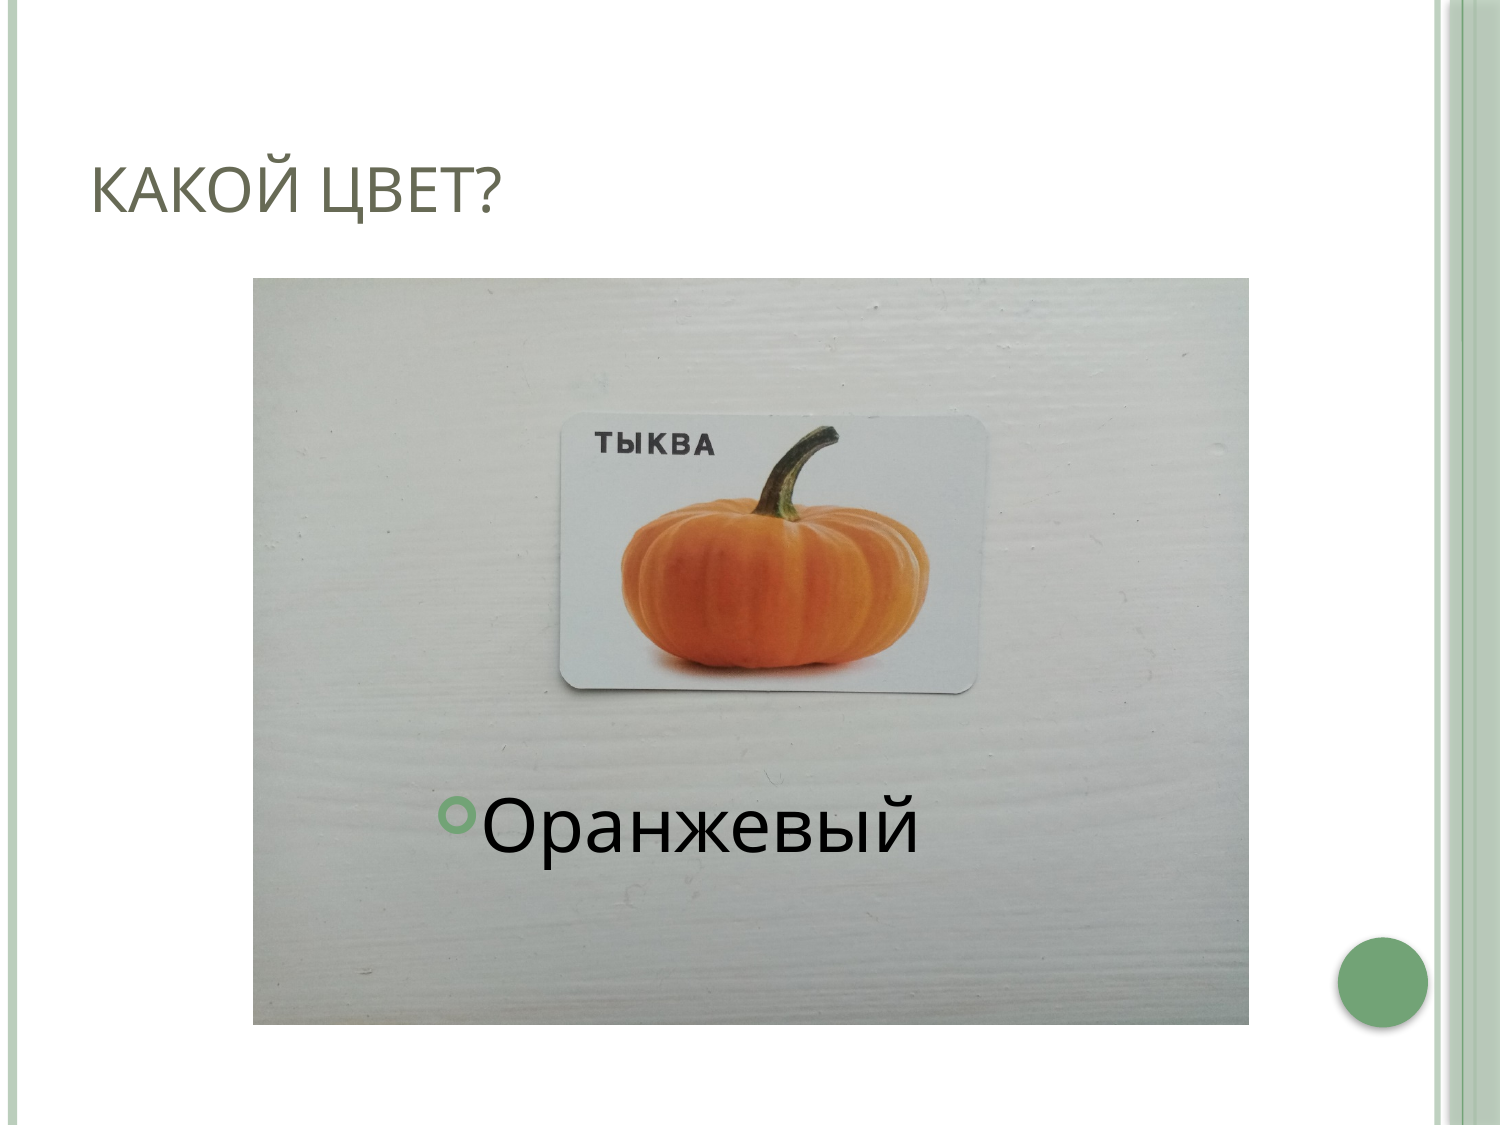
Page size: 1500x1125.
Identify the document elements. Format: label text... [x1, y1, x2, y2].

list Оранжевый [75, 262, 1300, 1062]
title Какой цвет? [75, 45, 1300, 233]
picture [253, 278, 1249, 1026]
